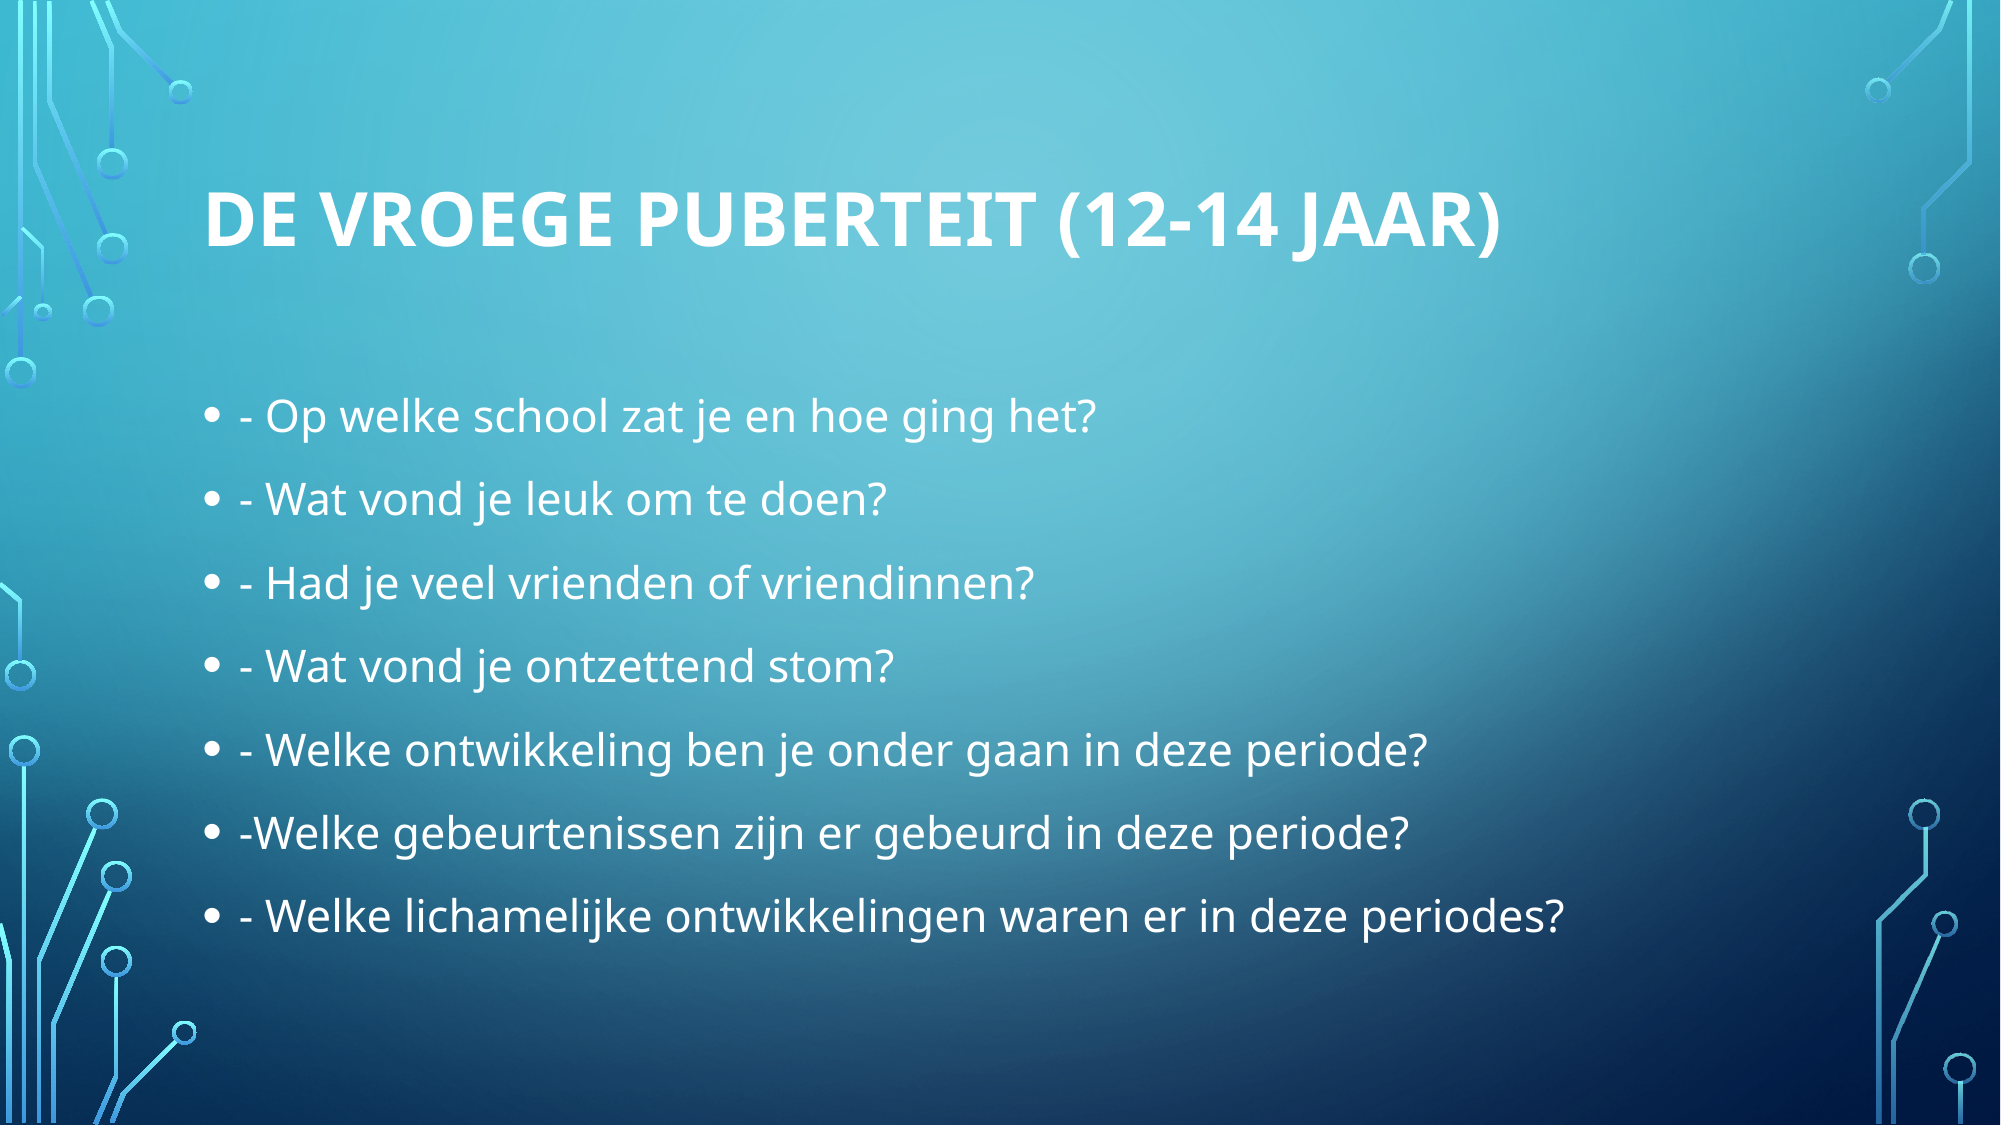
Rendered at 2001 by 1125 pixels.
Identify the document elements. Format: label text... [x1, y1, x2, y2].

list - Op welke school zat je en hoe ging het? - Wat vond je leuk om te doen? - Had je veel vrienden of vriendinnen? - Wat vond je ontzettend stom? - Welke ontwikkeling ben je onder gaan in deze periode? -Welke gebeurtenissen zijn er gebeurd in deze periode? - Welke lichamelijke ontwikkelingen waren er in deze periodes? [187, 369, 1813, 950]
title De vroege puberteit (12-14 jaar) [187, 101, 1813, 344]
